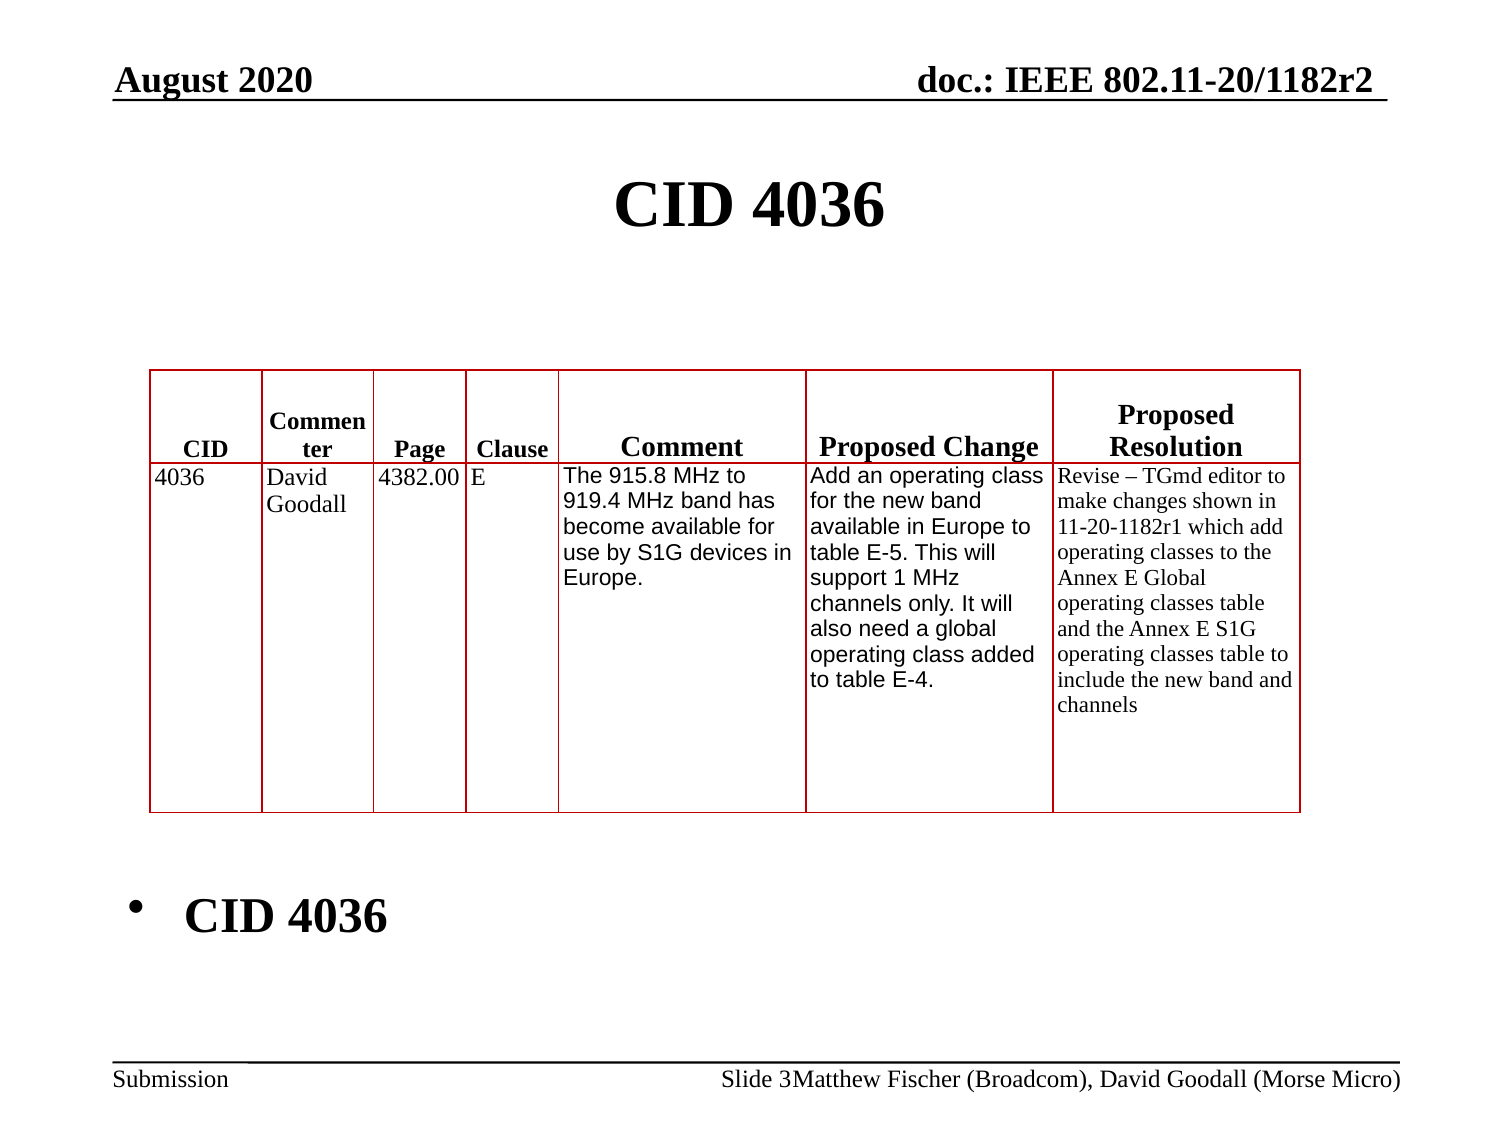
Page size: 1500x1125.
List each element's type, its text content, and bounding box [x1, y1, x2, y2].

table_header Clause [467, 371, 558, 462]
table_cell The 915.8 MHz to 919.4 MHz band has become available for use by S1G devices in Europe. [559, 464, 805, 812]
table_cell 4382.00 [374, 464, 465, 812]
table_cell E [467, 464, 558, 812]
table_cell David Goodall [263, 464, 373, 812]
table_cell 4036 [151, 464, 261, 812]
list CID 4036 [112, 874, 1388, 1001]
table_cell Add an operating class for the new band available in Europe to table E-5. This will support 1 MHz channels only. It will also need a global operating class added to table E-4. [807, 464, 1052, 812]
table_header Proposed Change [807, 371, 1052, 462]
slide_number Slide 3 [712, 1061, 800, 1093]
table_header Page [374, 371, 465, 462]
footer Matthew Fischer (Broadcom), David Goodall (Morse Micro) [800, 1061, 1402, 1093]
table_cell Revise – TGmd editor to make changes shown in 11-20-1182r1 which add operating classes to the Annex E Global operating classes table and the Annex E S1G operating classes table to include the new band and channels [1054, 464, 1299, 812]
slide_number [114, 54, 316, 101]
table_header CID [151, 371, 261, 462]
title CID 4036 [112, 112, 1388, 288]
table_header Proposed Resolution [1054, 371, 1299, 462]
table_header Comment [559, 371, 805, 462]
table_header Commenter [263, 371, 373, 462]
